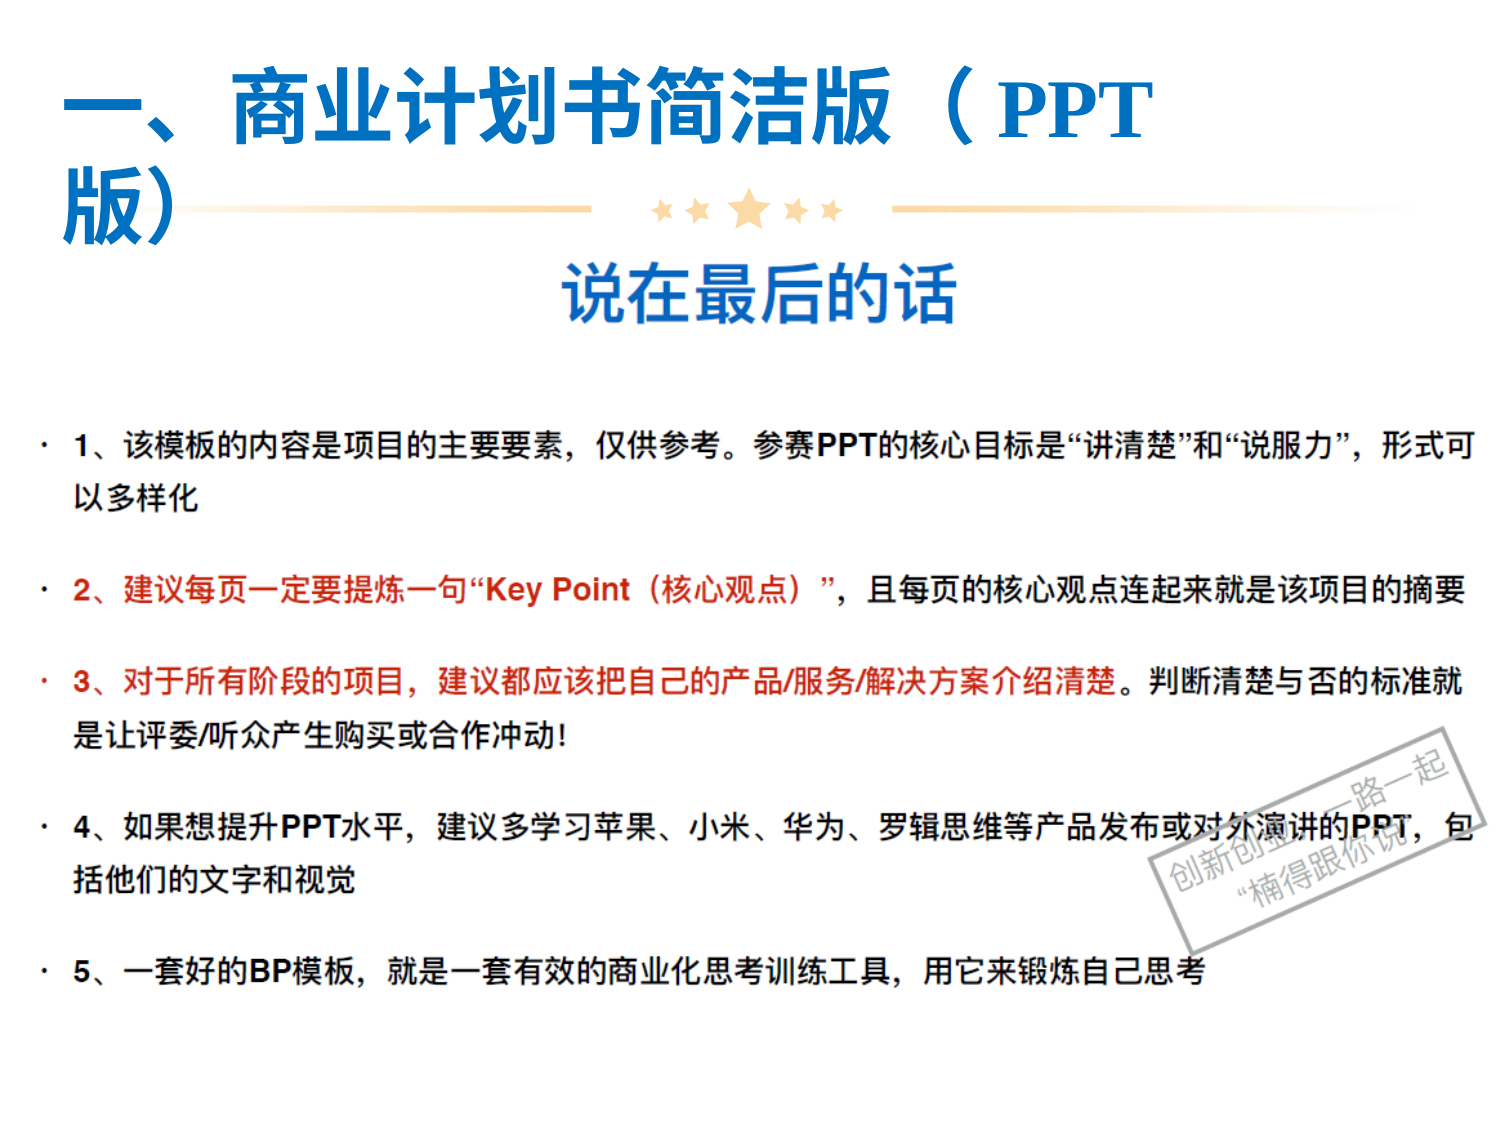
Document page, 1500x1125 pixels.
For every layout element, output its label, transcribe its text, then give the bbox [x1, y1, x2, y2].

text_box 一、商业计划书简洁版（PPT版） [46, 46, 1336, 209]
picture [26, 187, 1500, 1008]
